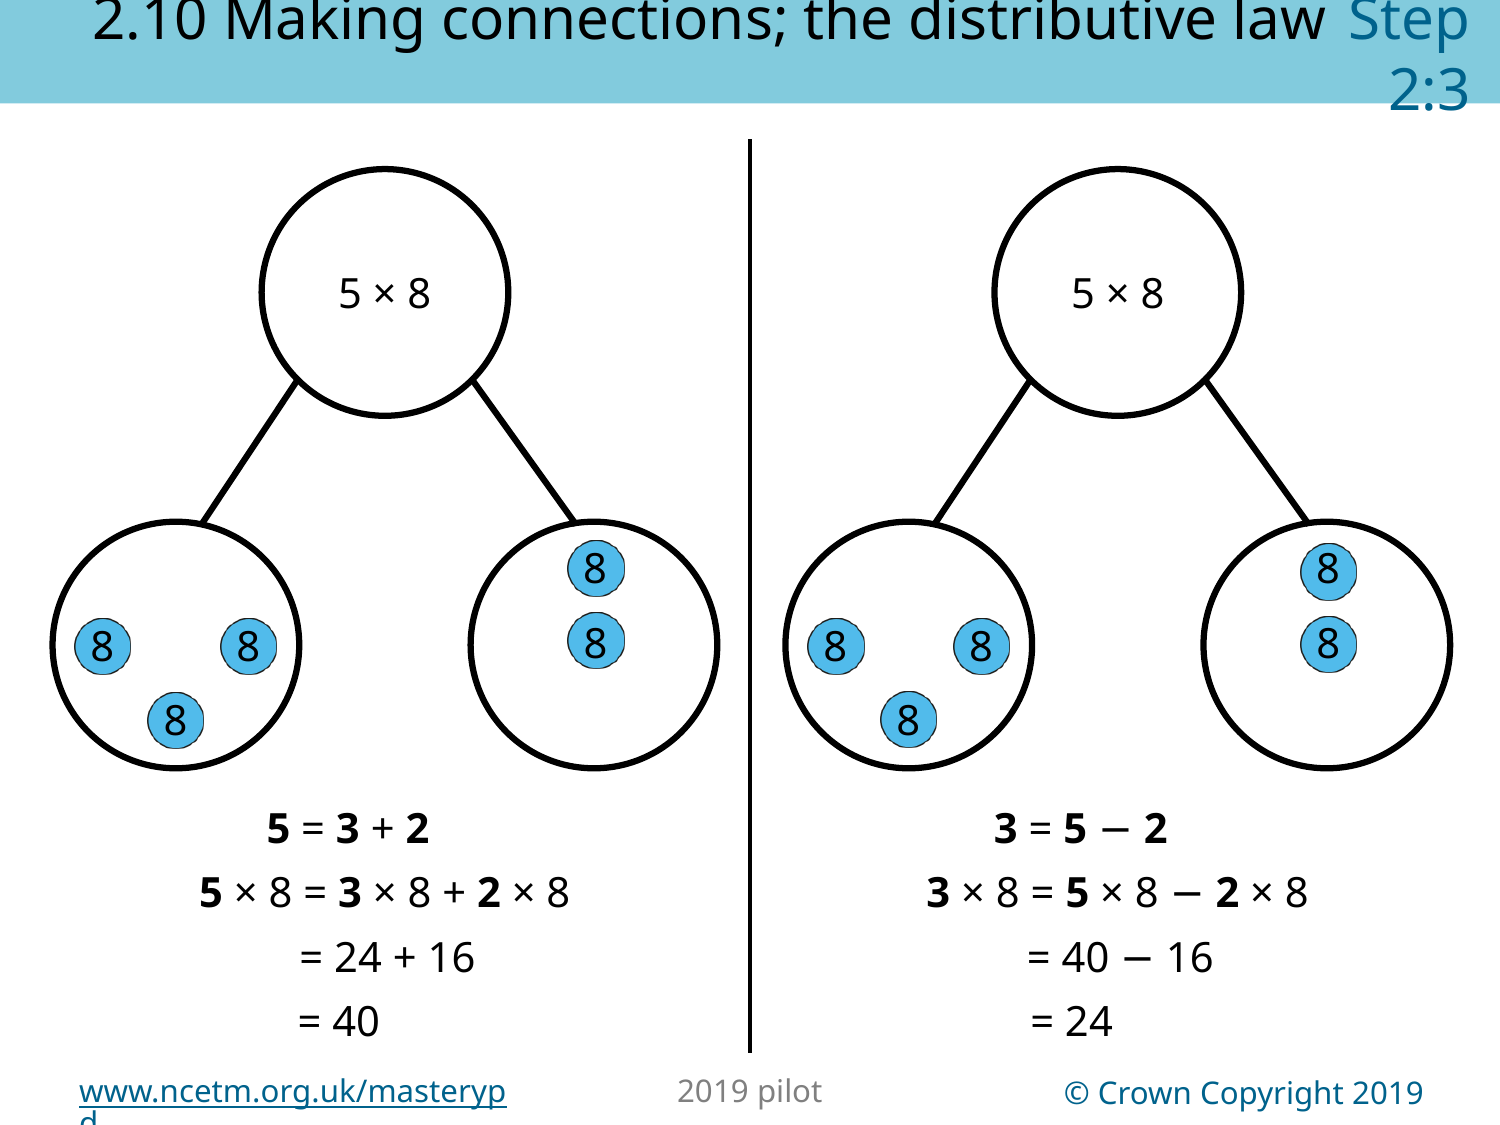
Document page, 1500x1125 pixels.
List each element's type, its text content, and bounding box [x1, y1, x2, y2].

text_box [52, 168, 718, 1053]
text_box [785, 168, 1451, 1053]
list 2.10 Making connections; the distributive law Step 2:3 [0, 0, 1500, 104]
